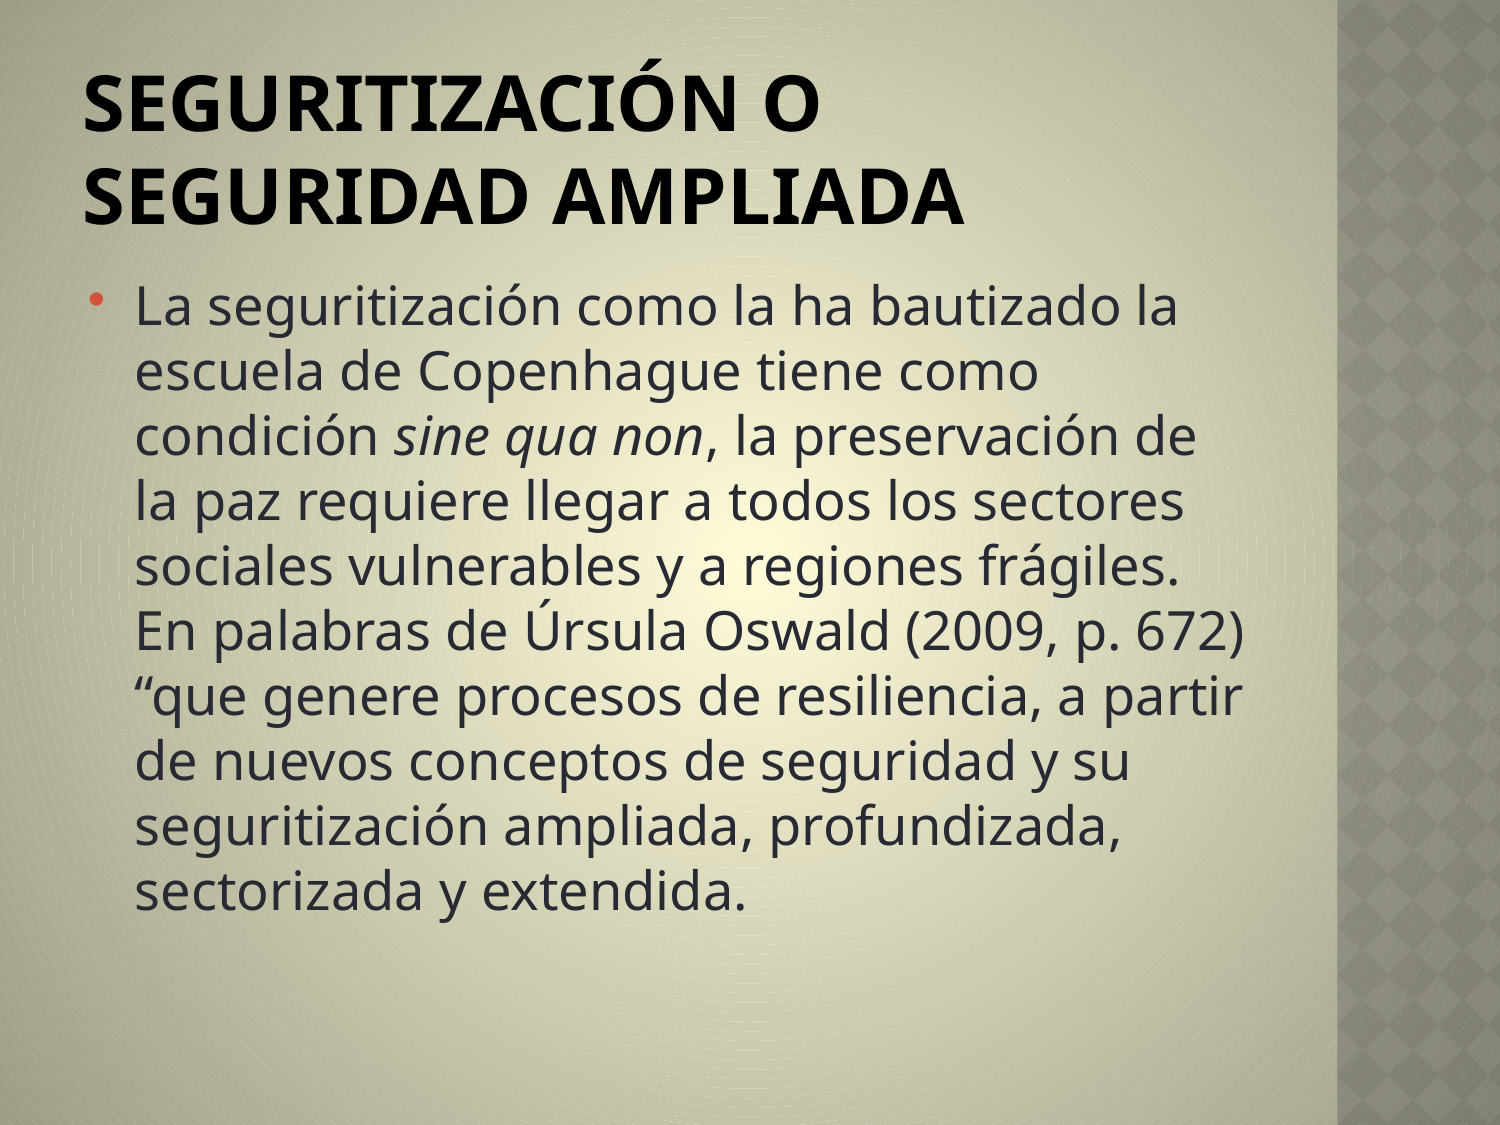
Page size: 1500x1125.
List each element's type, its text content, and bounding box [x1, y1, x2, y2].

title SEGURITIZACIÓN O SEGURIDAD AMPLIADA [75, 52, 1263, 240]
list La seguritización como la ha bautizado la escuela de Copenhague tiene como condición sine qua non, la preservación de la paz requiere llegar a todos los sectores sociales vulnerables y a regiones frágiles. En palabras de Úrsula Oswald (2009, p. 672) “que genere procesos de resiliencia, a partir de nuevos conceptos de seguridad y su seguritización ampliada, profundizada, sectorizada y extendida. [75, 264, 1263, 1059]
